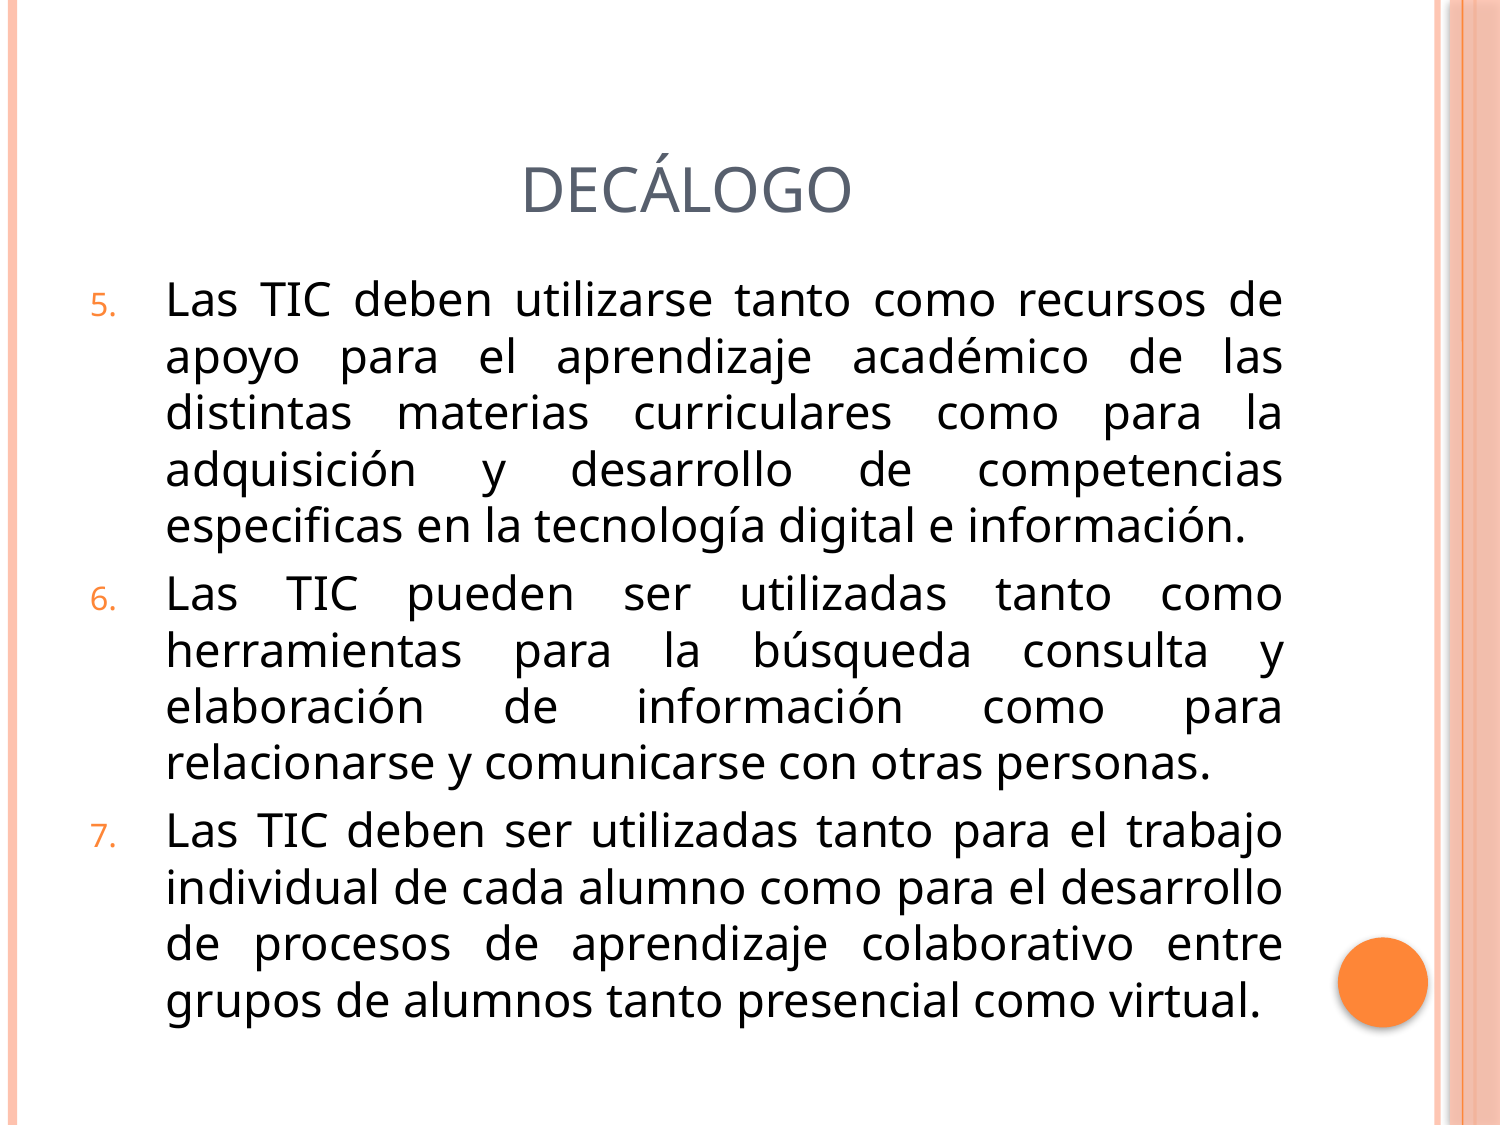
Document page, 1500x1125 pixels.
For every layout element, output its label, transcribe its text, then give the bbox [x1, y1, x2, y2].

title DECÁLOGO [75, 45, 1300, 233]
list Las TIC deben utilizarse tanto como recursos de apoyo para el aprendizaje académico de las distintas materias curriculares como para la adquisición y desarrollo de competencias especificas en la tecnología digital e información. Las TIC pueden ser utilizadas tanto como herramientas para la búsqueda consulta y elaboración de información como para relacionarse y comunicarse con otras personas. Las TIC deben ser utilizadas tanto para el trabajo individual de cada alumno como para el desarrollo de procesos de aprendizaje colaborativo entre grupos de alumnos tanto presencial como virtual. [75, 262, 1300, 1062]
